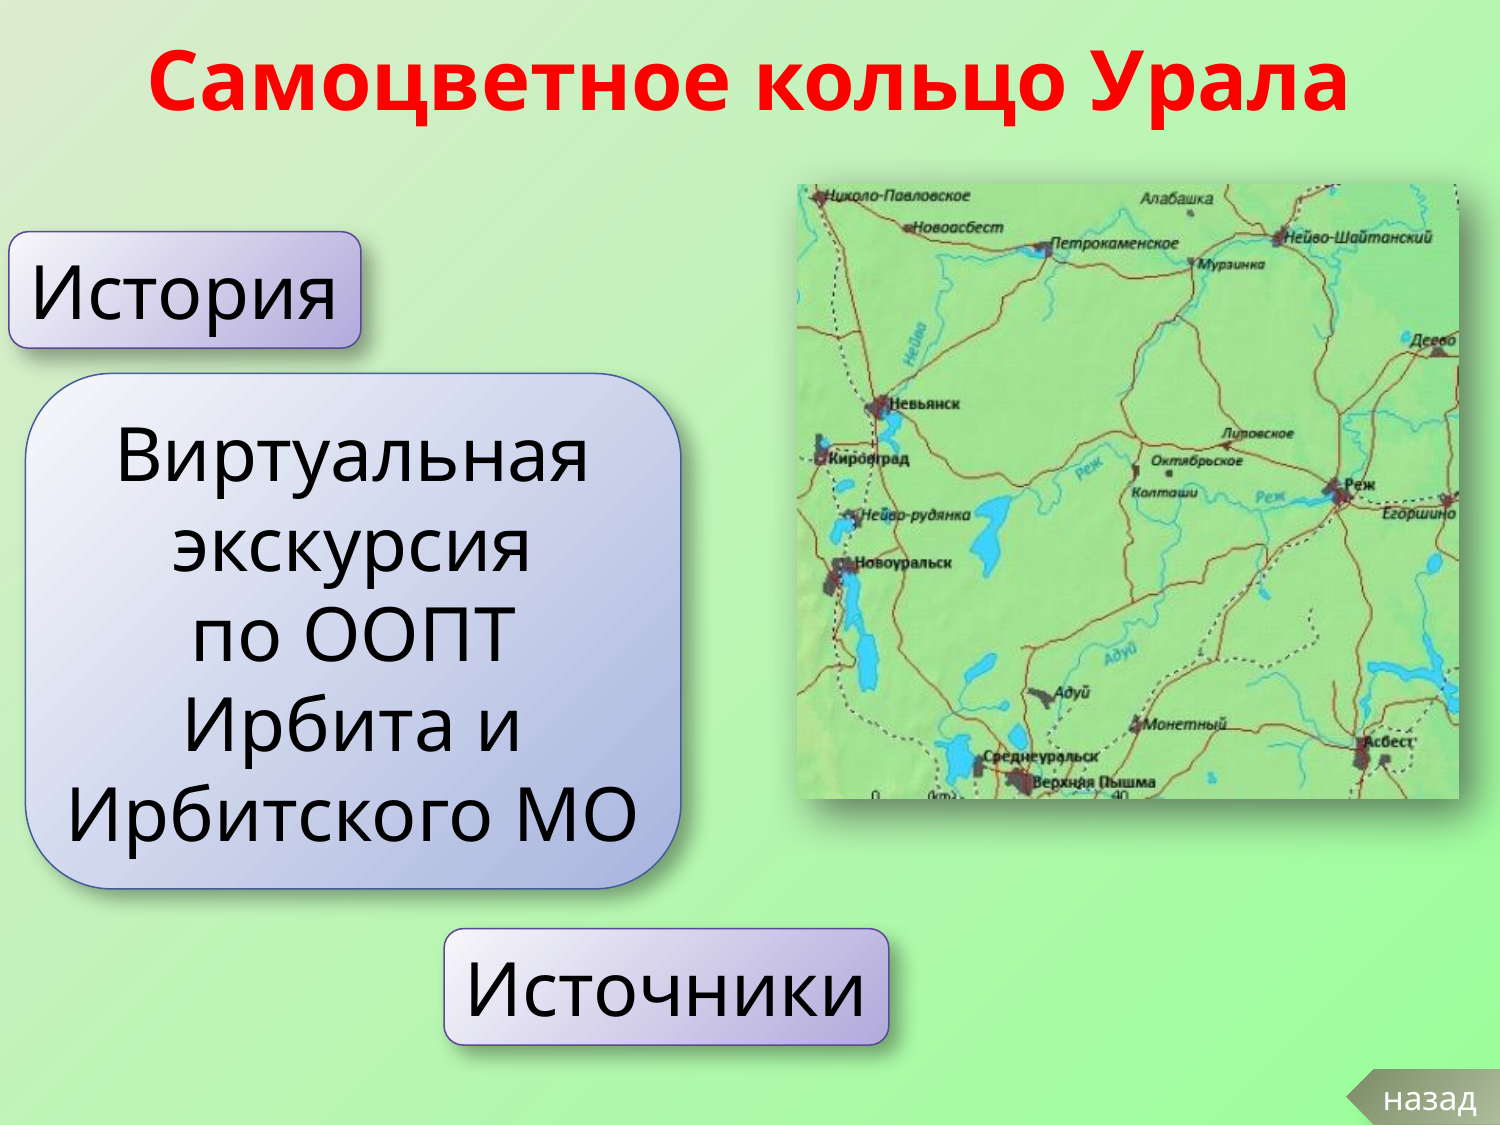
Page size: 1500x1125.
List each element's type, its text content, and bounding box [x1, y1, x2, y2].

picture [796, 184, 1459, 799]
text_box История [8, 230, 362, 349]
text_box Виртуальная экскурсия по ООПТ Ирбита и Ирбитского МО [24, 372, 682, 890]
text_box назад [1346, 1069, 1500, 1125]
text_box Самоцветное кольцо Урала [0, 19, 1500, 135]
text_box Источники [443, 927, 890, 1046]
